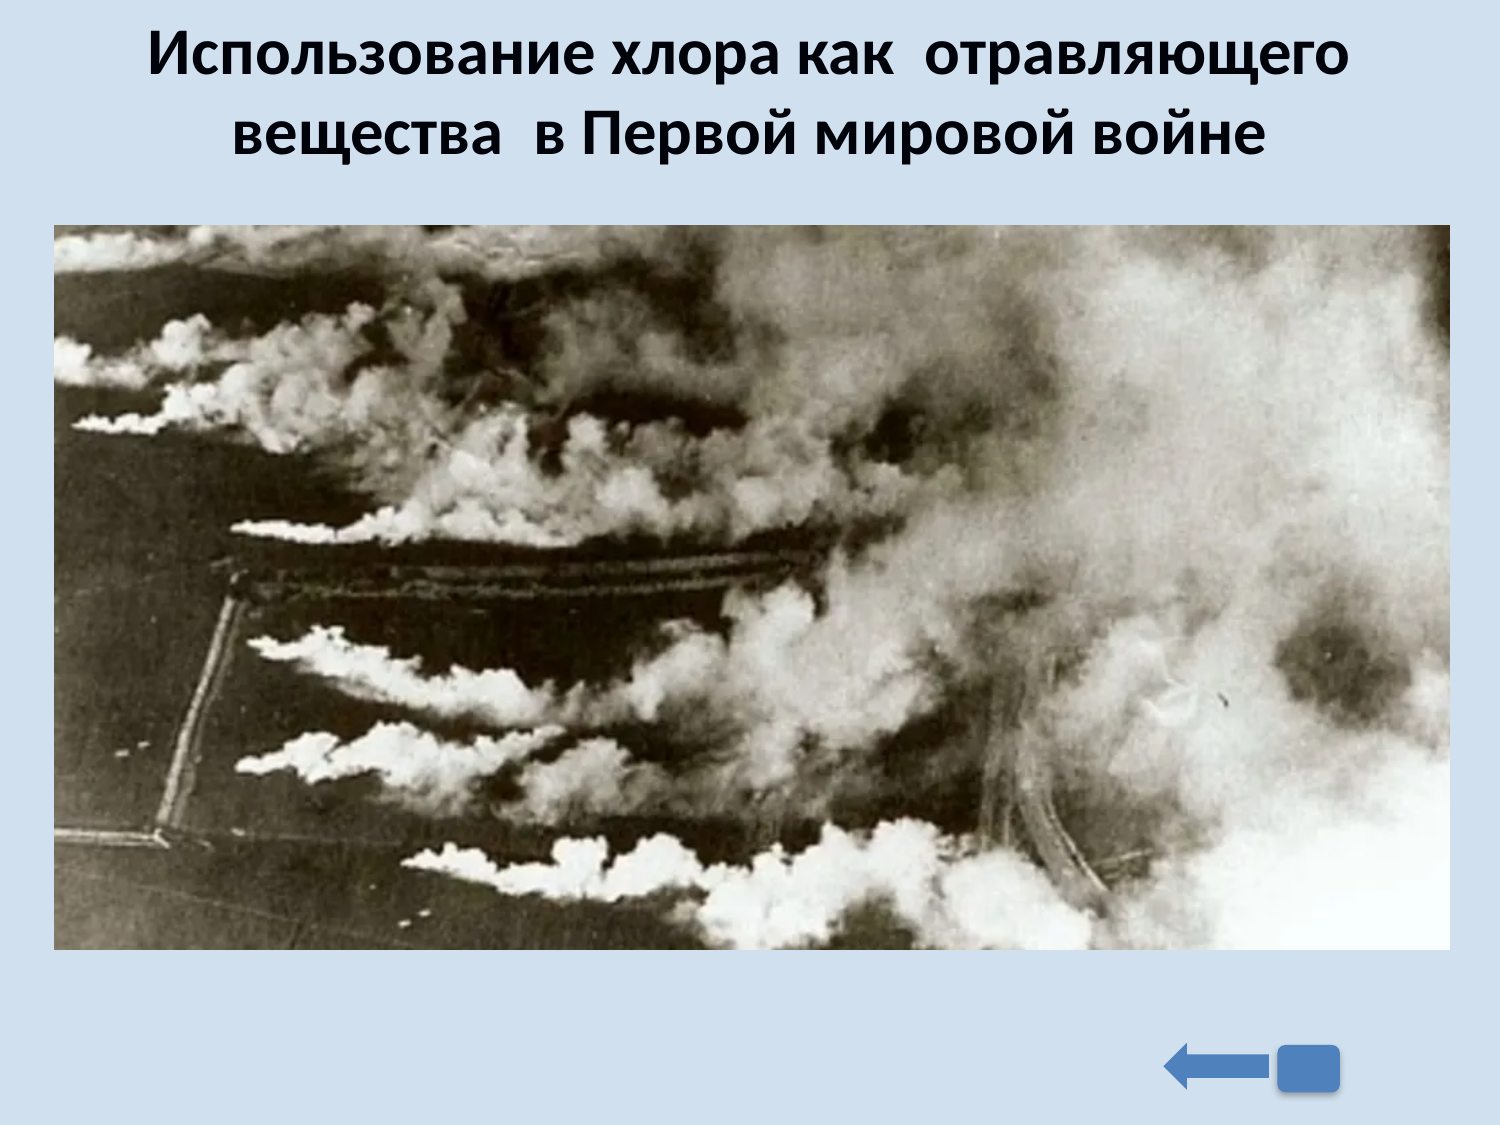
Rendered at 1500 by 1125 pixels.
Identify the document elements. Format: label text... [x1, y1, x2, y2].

picture [53, 224, 1451, 951]
text_box Использование хлора как отравляющего вещества в Первой мировой войне [0, 37, 1500, 138]
text_box [1161, 1040, 1271, 1092]
text_box [1275, 1042, 1342, 1095]
